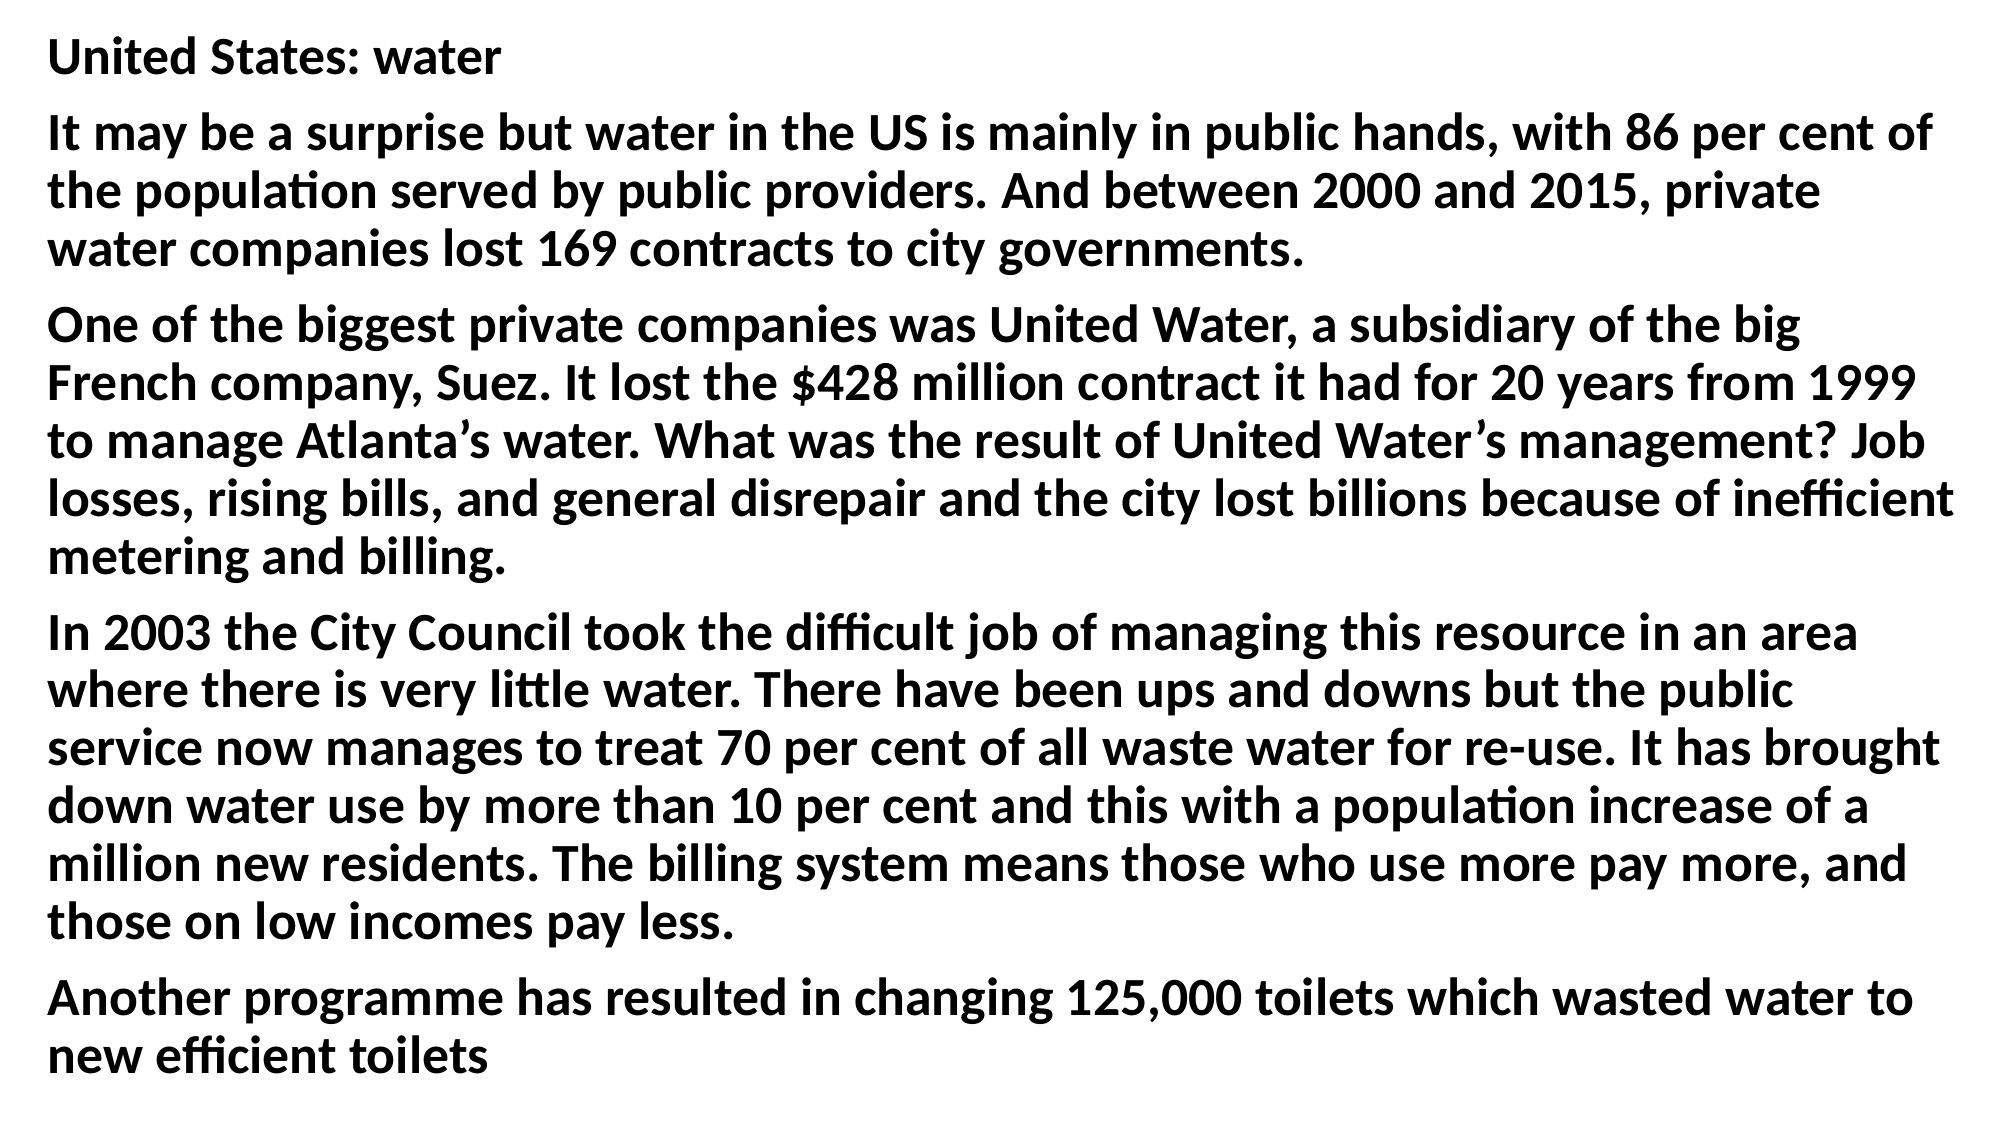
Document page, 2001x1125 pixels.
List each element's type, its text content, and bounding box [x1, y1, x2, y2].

list United States: water It may be a surprise but water in the US is mainly in public hands, with 86 per cent of the population served by public providers. And between 2000 and 2015, private water companies lost 169 contracts to city governments. One of the biggest private companies was United Water, a subsidiary of the big French company, Suez. It lost the $428 million contract it had for 20 years from 1999 to manage Atlanta’s water. What was the result of United Water’s management? Job losses, rising bills, and general disrepair and the city lost billions because of inefficient metering and billing. In 2003 the City Council took the difficult job of managing this resource in an area where there is very little water. There have been ups and downs but the public service now manages to treat 70 per cent of all waste water for re-use. It has brought down water use by more than 10 per cent and this with a population increase of a million new residents. The billing system means those who use more pay more, and those on low incomes pay less. Another programme has resulted in changing 125,000 toilets which wasted water to new efficient toilets [33, 21, 1974, 1098]
